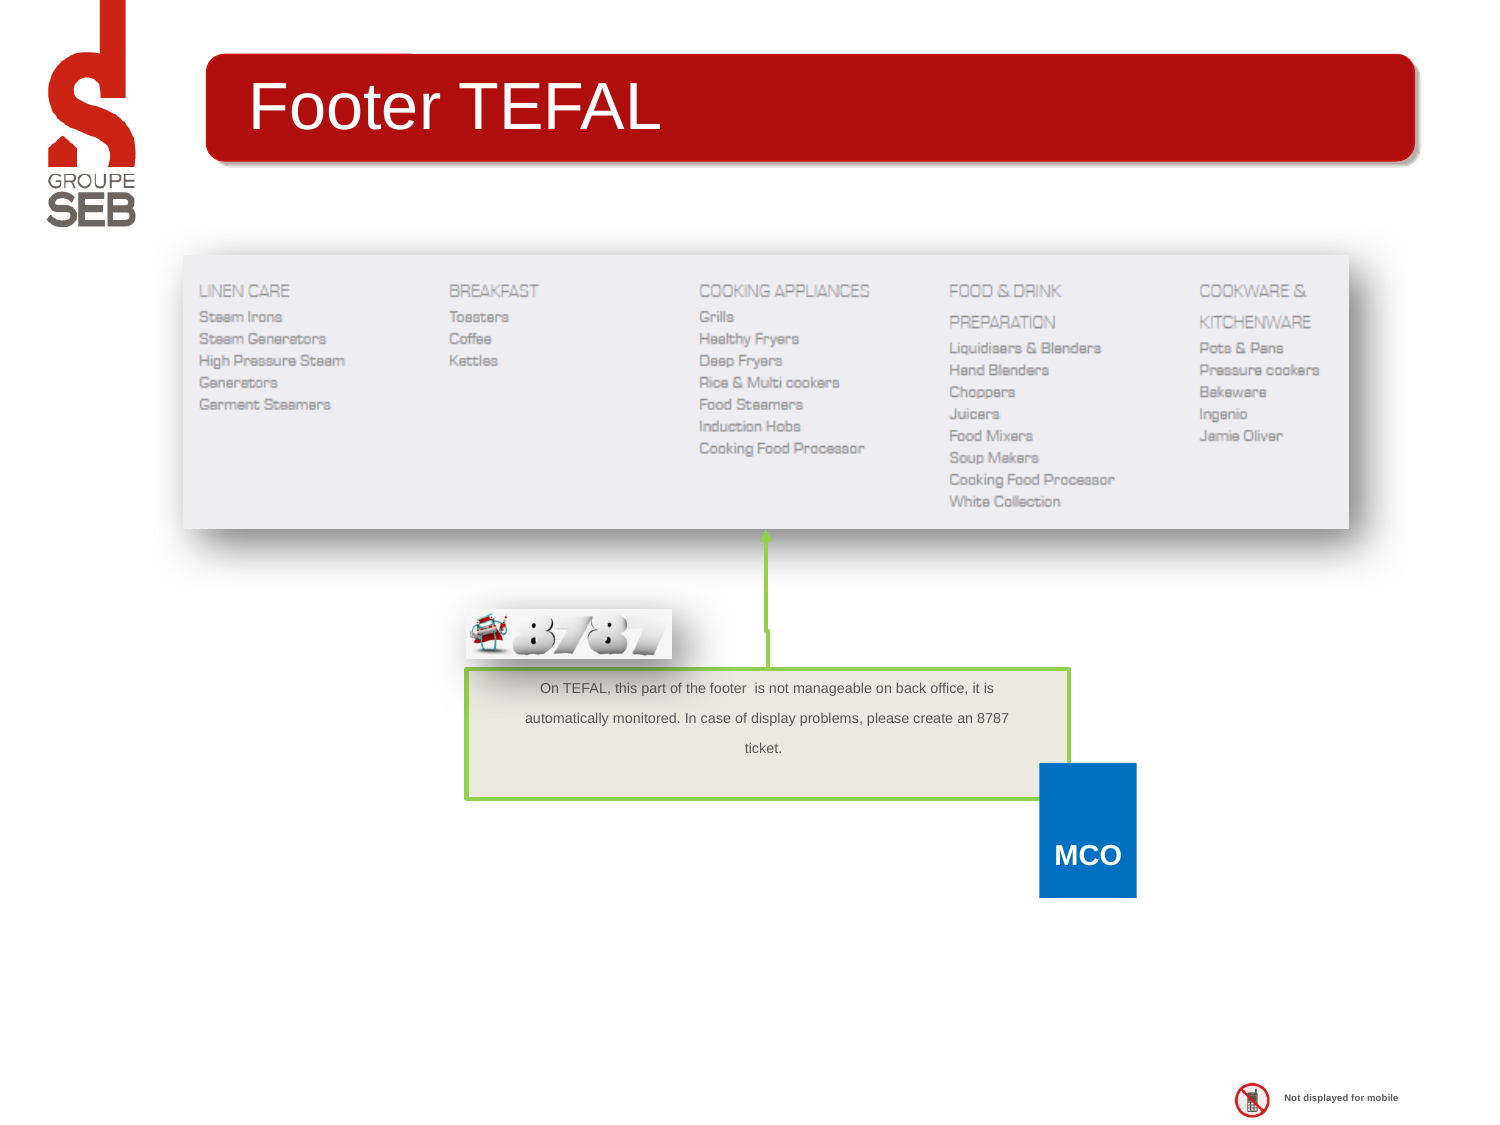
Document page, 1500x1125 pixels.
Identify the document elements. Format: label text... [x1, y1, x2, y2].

picture [0, 0, 1349, 529]
title Footer TEFAL [234, 56, 1400, 149]
picture [1233, 1081, 1270, 1118]
text_box MCO [1039, 763, 1137, 898]
picture [466, 609, 672, 659]
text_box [466, 528, 1070, 806]
text_box Not displayed for mobile [1272, 1082, 1500, 1117]
